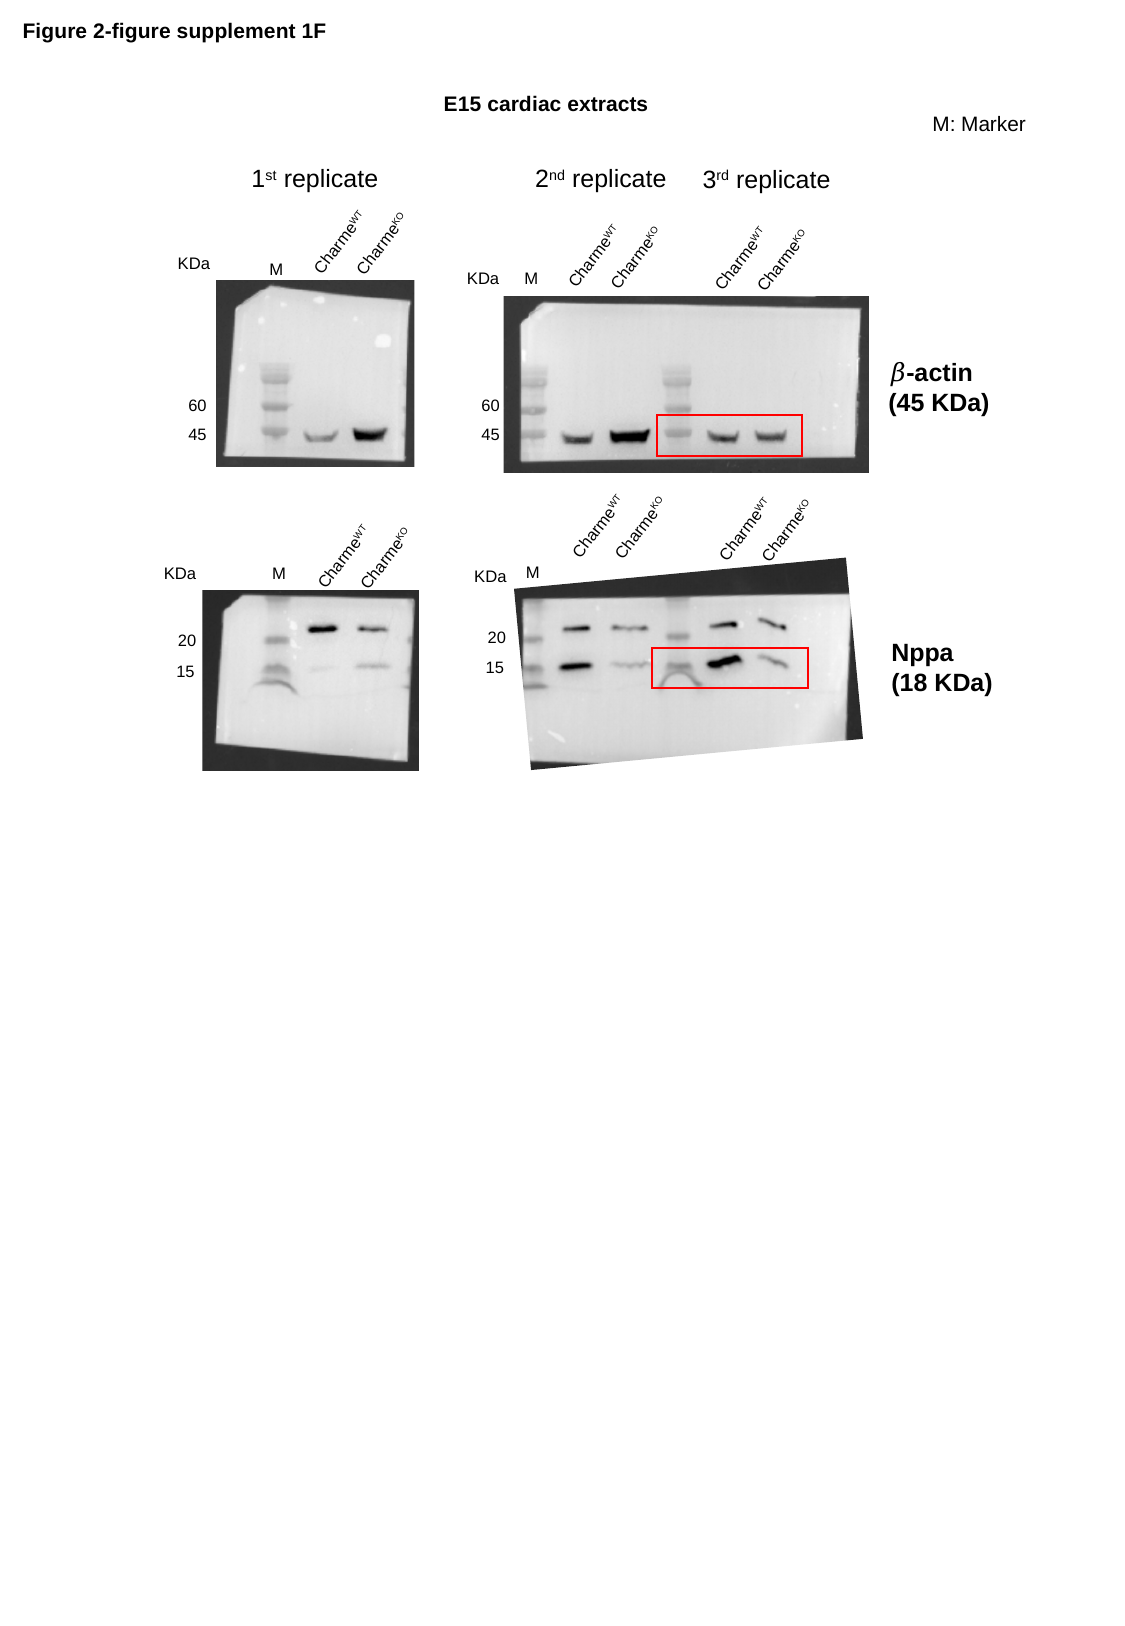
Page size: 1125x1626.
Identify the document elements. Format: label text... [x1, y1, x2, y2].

text_box E15 cardiac extracts [346, 82, 746, 123]
text_box Figure 2-figure supplement 1F [0, 9, 375, 50]
text_box M: Marker [917, 102, 1041, 143]
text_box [112, 155, 1083, 771]
